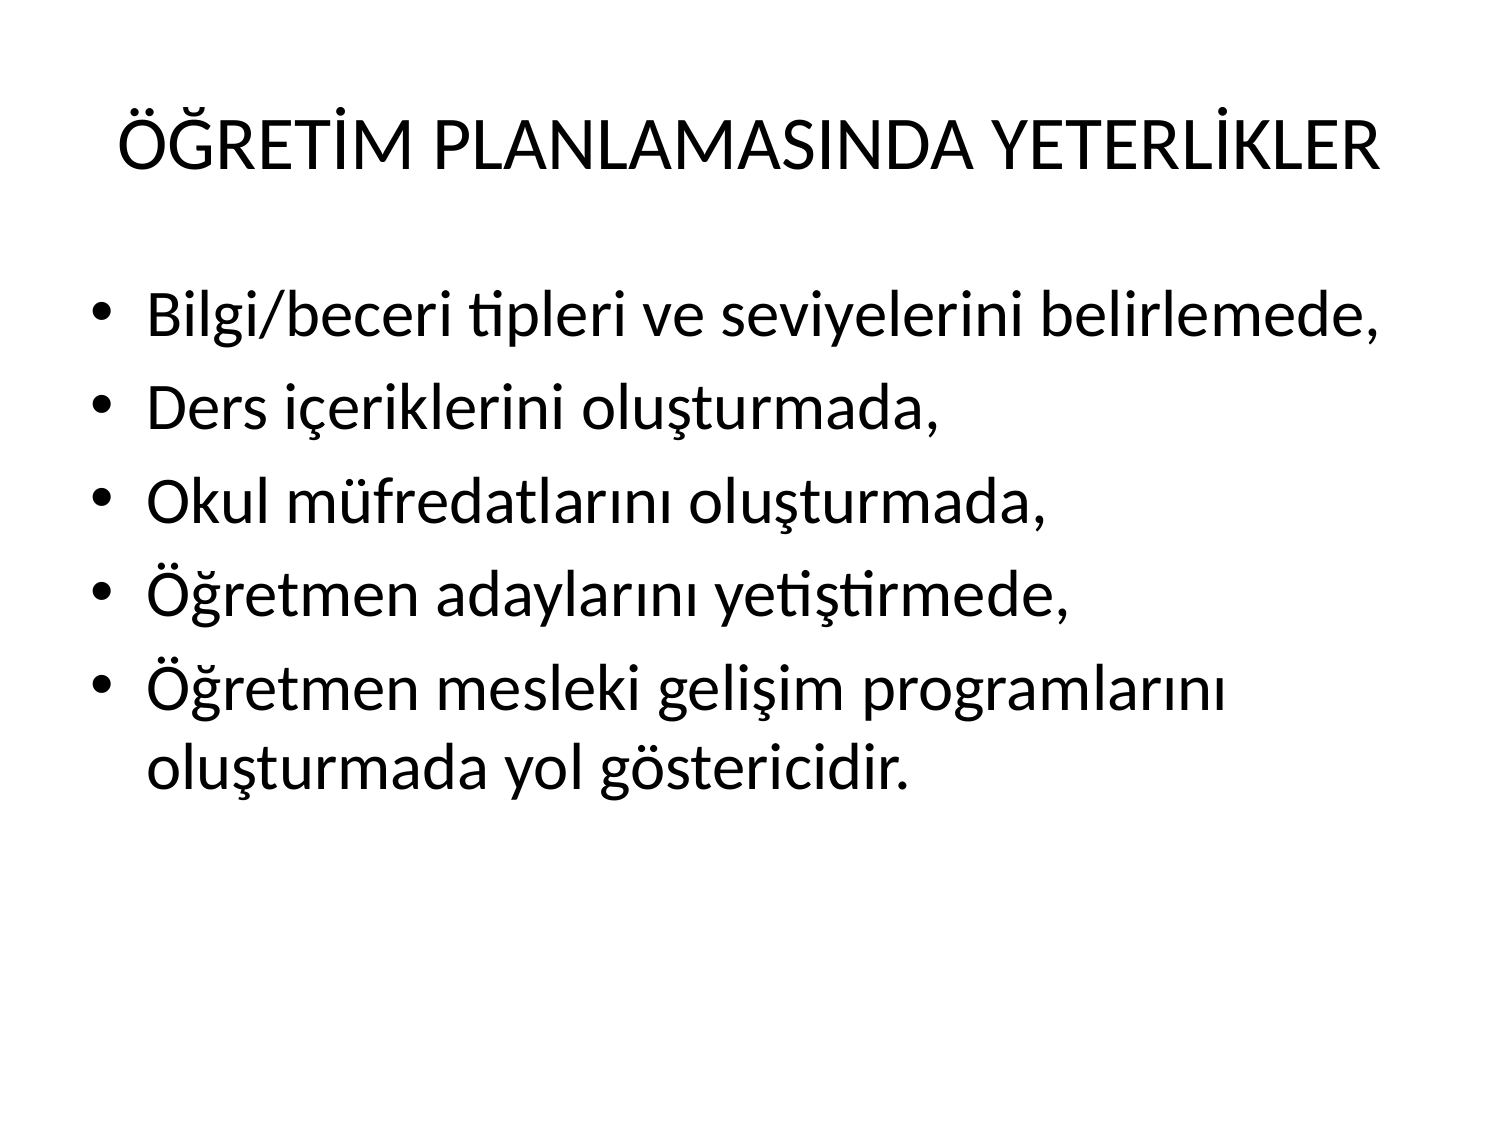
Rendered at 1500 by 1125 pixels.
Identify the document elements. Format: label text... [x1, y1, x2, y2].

list Bilgi/beceri tipleri ve seviyelerini belirlemede, Ders içeriklerini oluşturmada, Okul müfredatlarını oluşturmada, Öğretmen adaylarını yetiştirmede, Öğretmen mesleki gelişim programlarını oluşturmada yol göstericidir. [75, 262, 1425, 1005]
title ÖĞRETİM PLANLAMASINDA YETERLİKLER [75, 45, 1425, 233]
